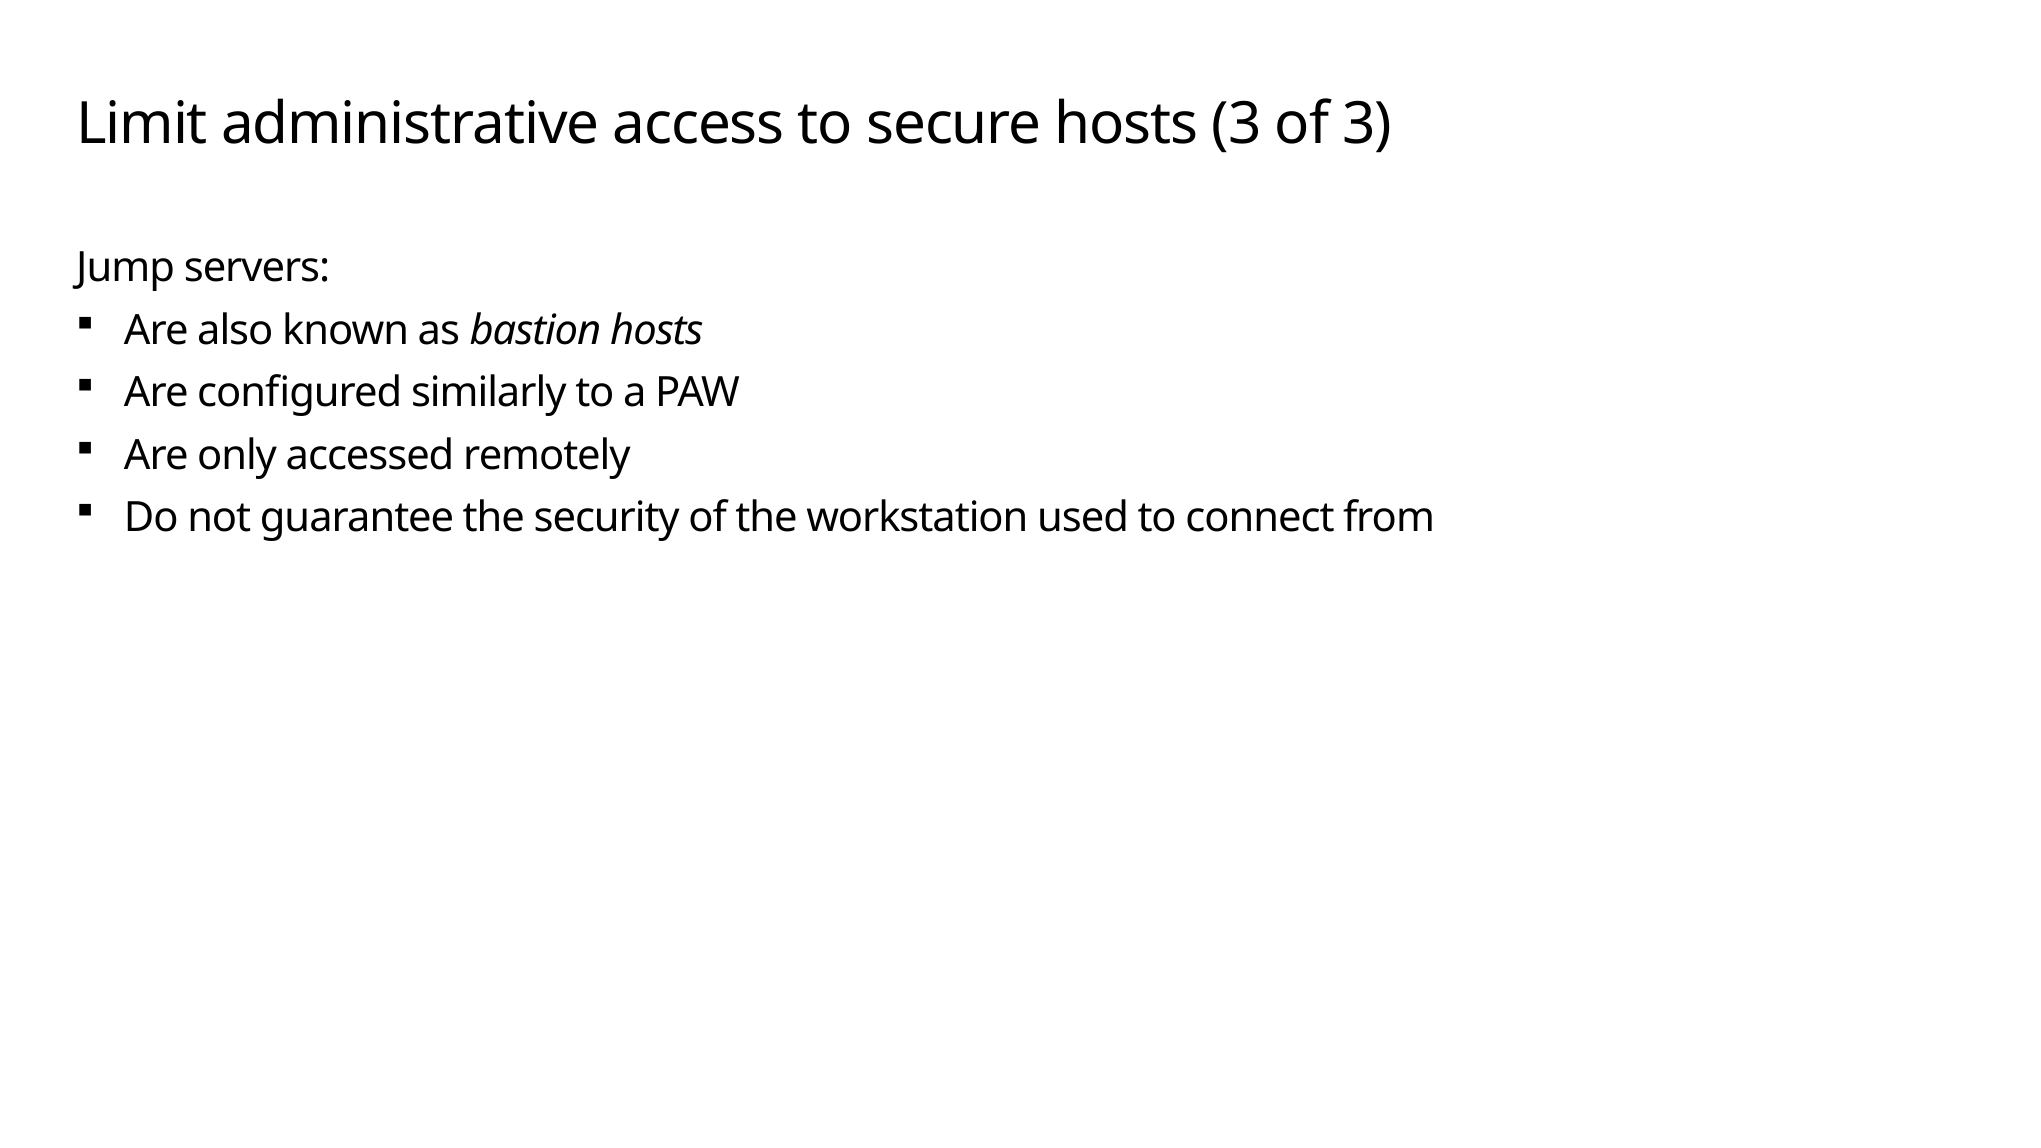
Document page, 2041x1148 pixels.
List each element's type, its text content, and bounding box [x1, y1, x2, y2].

list Jump servers: Are also known as bastion hosts Are configured similarly to a PAW Are only accessed remotely Do not guarantee the security of the workstation used to connect from [76, 240, 1970, 1074]
title Limit administrative access to secure hosts (3 of 3) [76, 93, 1968, 161]
